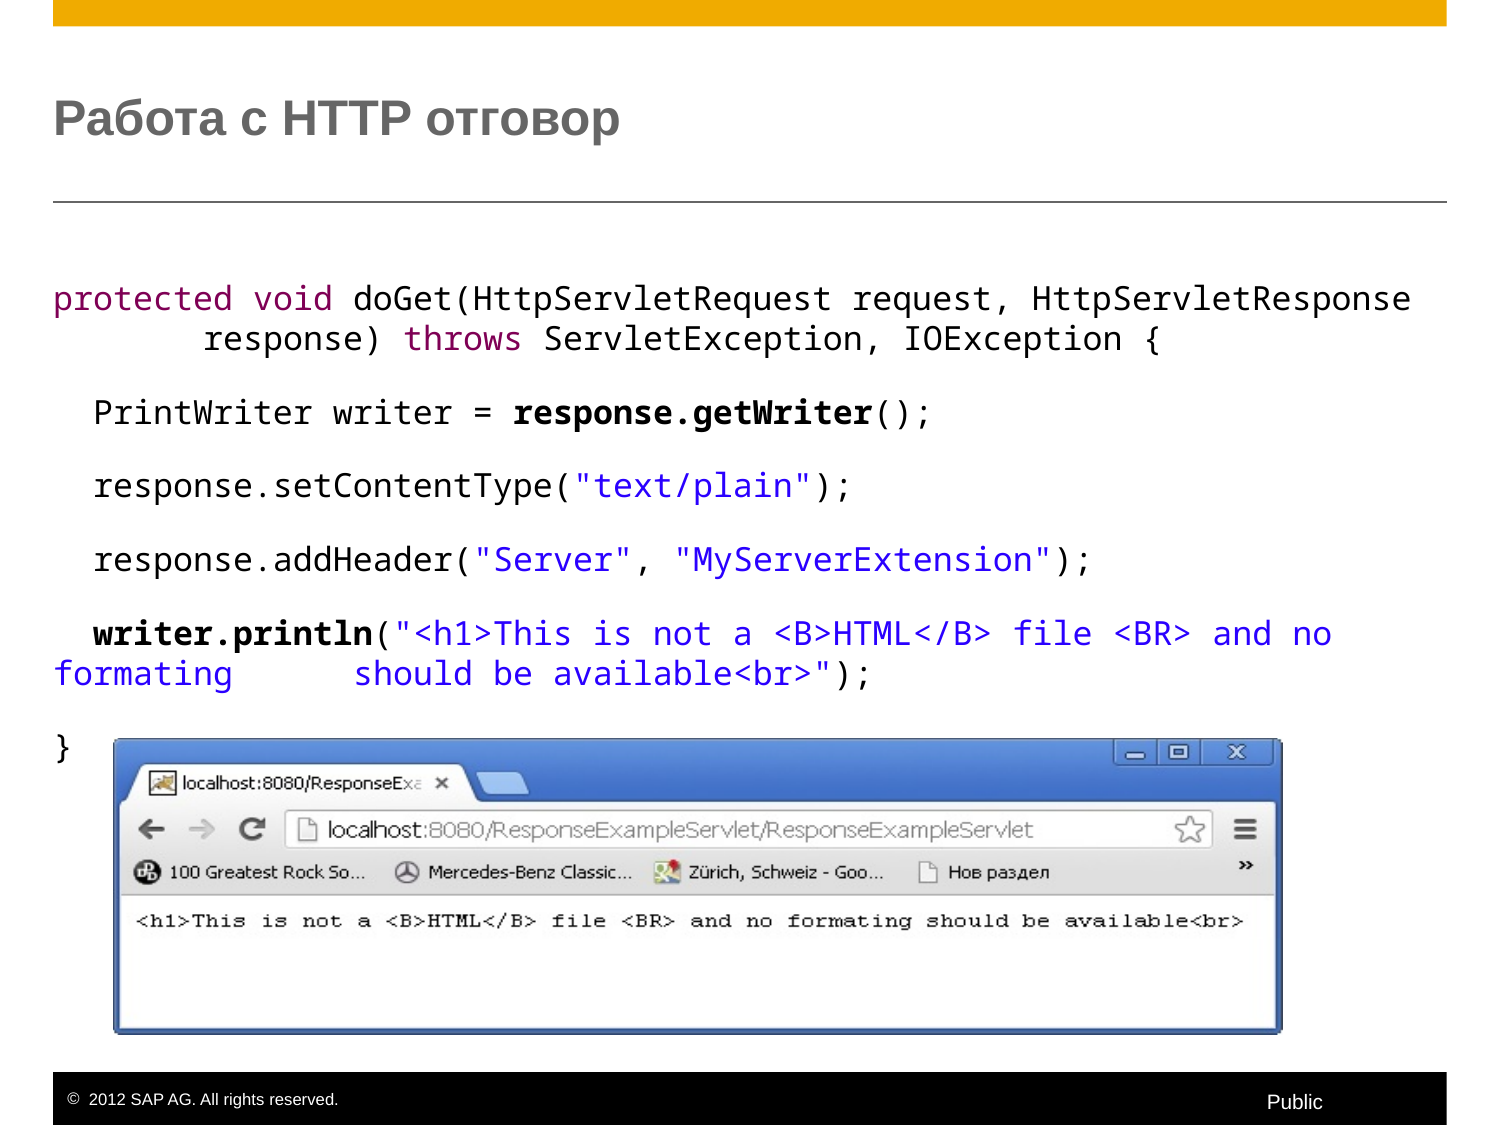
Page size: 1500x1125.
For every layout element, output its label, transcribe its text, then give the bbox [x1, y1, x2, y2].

title Работа с HTTP отговор [53, 53, 1447, 178]
picture [112, 737, 1284, 1036]
list protected void doGet(HttpServletRequest request, HttpServletResponse response) throws ServletException, IOException { PrintWriter writer = response.getWriter(); response.setContentType("text/plain"); response.addHeader("Server", "MyServerExtension"); writer.println("<h1>This is not a <B>HTML</B> file <BR> and no formating should be available<br>"); } [53, 277, 1447, 998]
